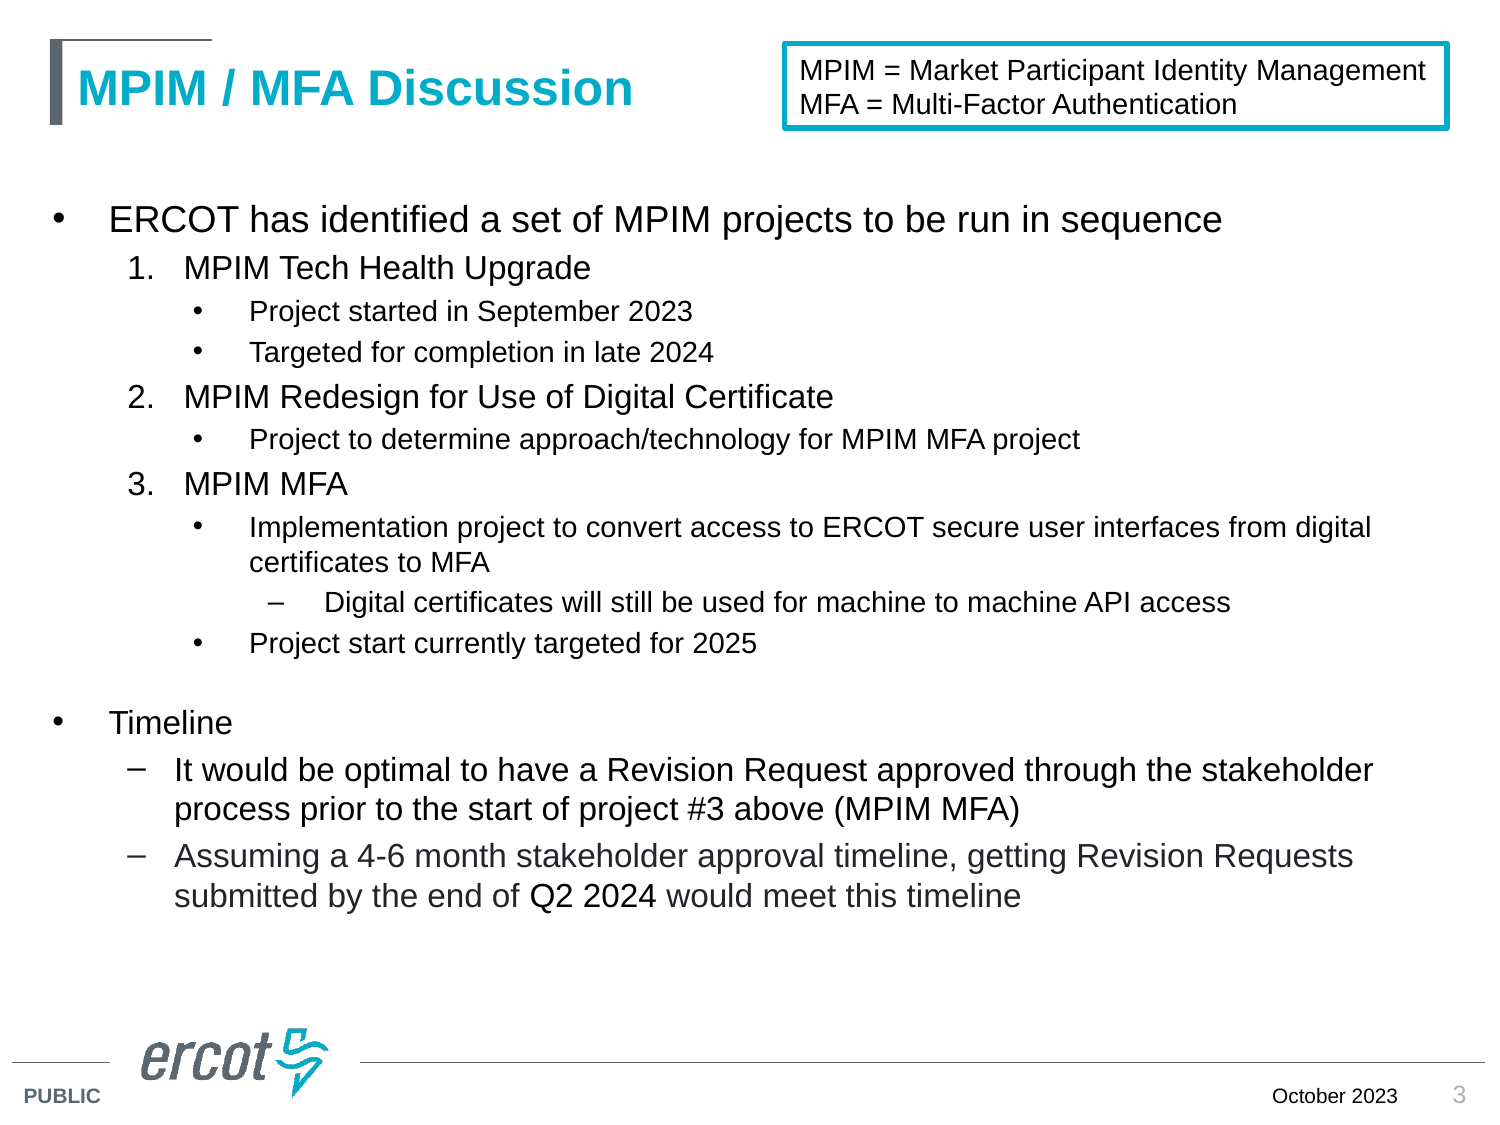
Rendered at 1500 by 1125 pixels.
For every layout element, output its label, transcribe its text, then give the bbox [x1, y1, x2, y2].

picture [137, 1038, 332, 1100]
text_box MPIM = Market Participant Identity Management MFA = Multi-Factor Authentication [784, 43, 1447, 129]
list ERCOT has identified a set of MPIM projects to be run in sequence MPIM Tech Health Upgrade Project started in September 2023 Targeted for completion in late 2024 MPIM Redesign for Use of Digital Certificate Project to determine approach/technology for MPIM MFA project MPIM MFA Implementation project to convert access to ERCOT secure user interfaces from digital certificates to MFA Digital certificates will still be used for machine to machine API access Project start currently targeted for 2025 Timeline It would be optimal to have a Revision Request approved through the stakeholder process prior to the start of project #3 above (MPIM MFA) Assuming a 4-6 month stakeholder approval timeline, getting Revision Requests submitted by the end of Q2 2024 would meet this timeline [37, 187, 1450, 1038]
slide_number 3 [1437, 1076, 1475, 1112]
title MPIM / MFA Discussion [62, 47, 784, 125]
